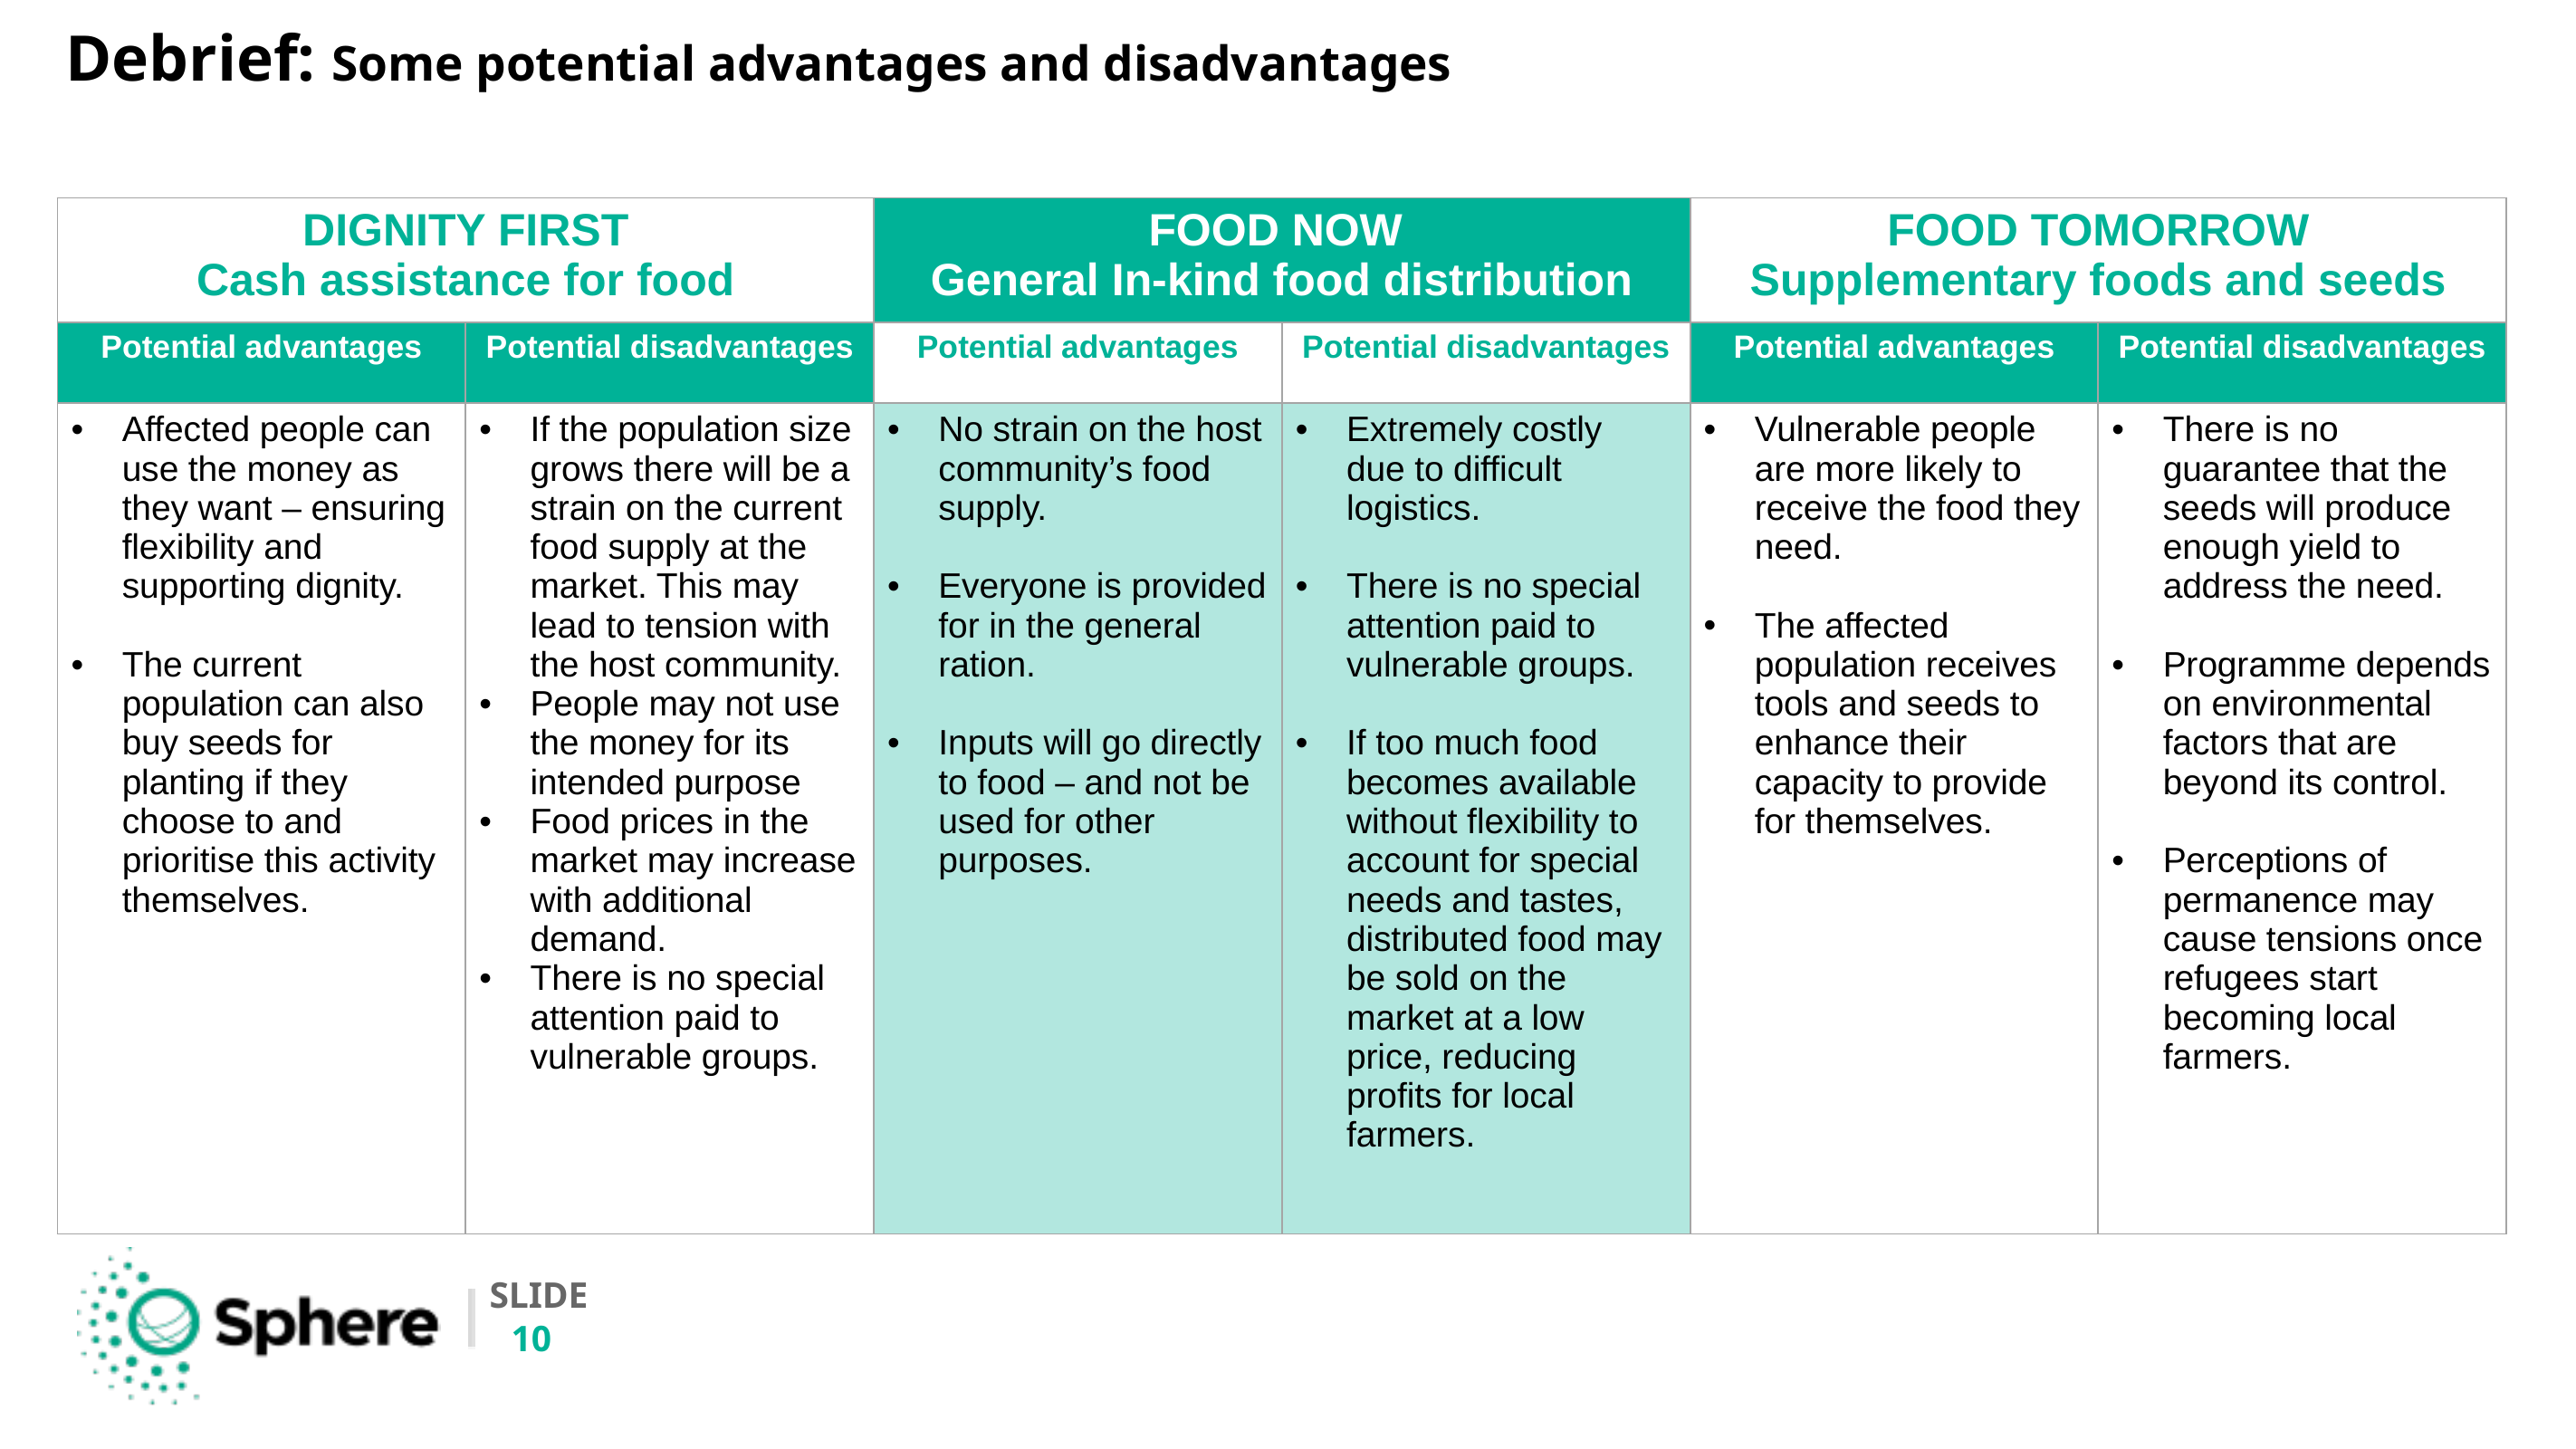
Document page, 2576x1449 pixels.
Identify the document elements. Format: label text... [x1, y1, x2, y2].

table_header FOOD NOW General In-kind food distribution [875, 198, 1690, 321]
table_header DIGNITY FIRST Cash assistance for food [58, 198, 873, 321]
table_cell Potential advantages [1691, 323, 2097, 402]
table_cell Extremely costly due to difficult logistics. There is no special attention paid to vulnerable groups. If too much food becomes available without flexibility to account for special needs and tastes, distributed food may be sold on the market at a low price, reducing profits for local farmers. [1283, 404, 1690, 1233]
table_cell No strain on the host community’s food supply. Everyone is provided for in the general ration. Inputs will go directly to food – and not be used for other purposes. [875, 404, 1281, 1233]
slide_number 10 [503, 1309, 562, 1449]
table_cell Vulnerable people are more likely to receive the food they need. The affected population receives tools and seeds to enhance their capacity to provide for themselves. [1691, 404, 2097, 1233]
table_cell Potential disadvantages [466, 323, 873, 402]
table_cell Potential disadvantages [2099, 323, 2505, 402]
table_cell Affected people can use the money as they want – ensuring flexibility and supporting dignity. The current population can also buy seeds for planting if they choose to and prioritise this activity themselves. [58, 404, 464, 1233]
table_cell Potential advantages [58, 323, 464, 402]
table_header FOOD TOMORROW Supplementary foods and seeds [1691, 198, 2505, 321]
table_cell If the population size grows there will be a strain on the current food supply at the market. This may lead to tension with the host community. People may not use the money for its intended purpose Food prices in the market may increase with additional demand. There is no special attention paid to vulnerable groups. [466, 404, 873, 1233]
picture [468, 1289, 479, 1349]
table_cell Potential advantages [875, 323, 1281, 402]
title Debrief: Some potential advantages and disadvantages [58, 10, 2476, 178]
table_cell There is no guarantee that the seeds will produce enough yield to address the need. Programme depends on environmental factors that are beyond its control. Perceptions of permanence may cause tensions once refugees start becoming local farmers. [2099, 404, 2505, 1233]
picture [77, 1247, 441, 1407]
table_cell Potential disadvantages [1283, 323, 1690, 402]
